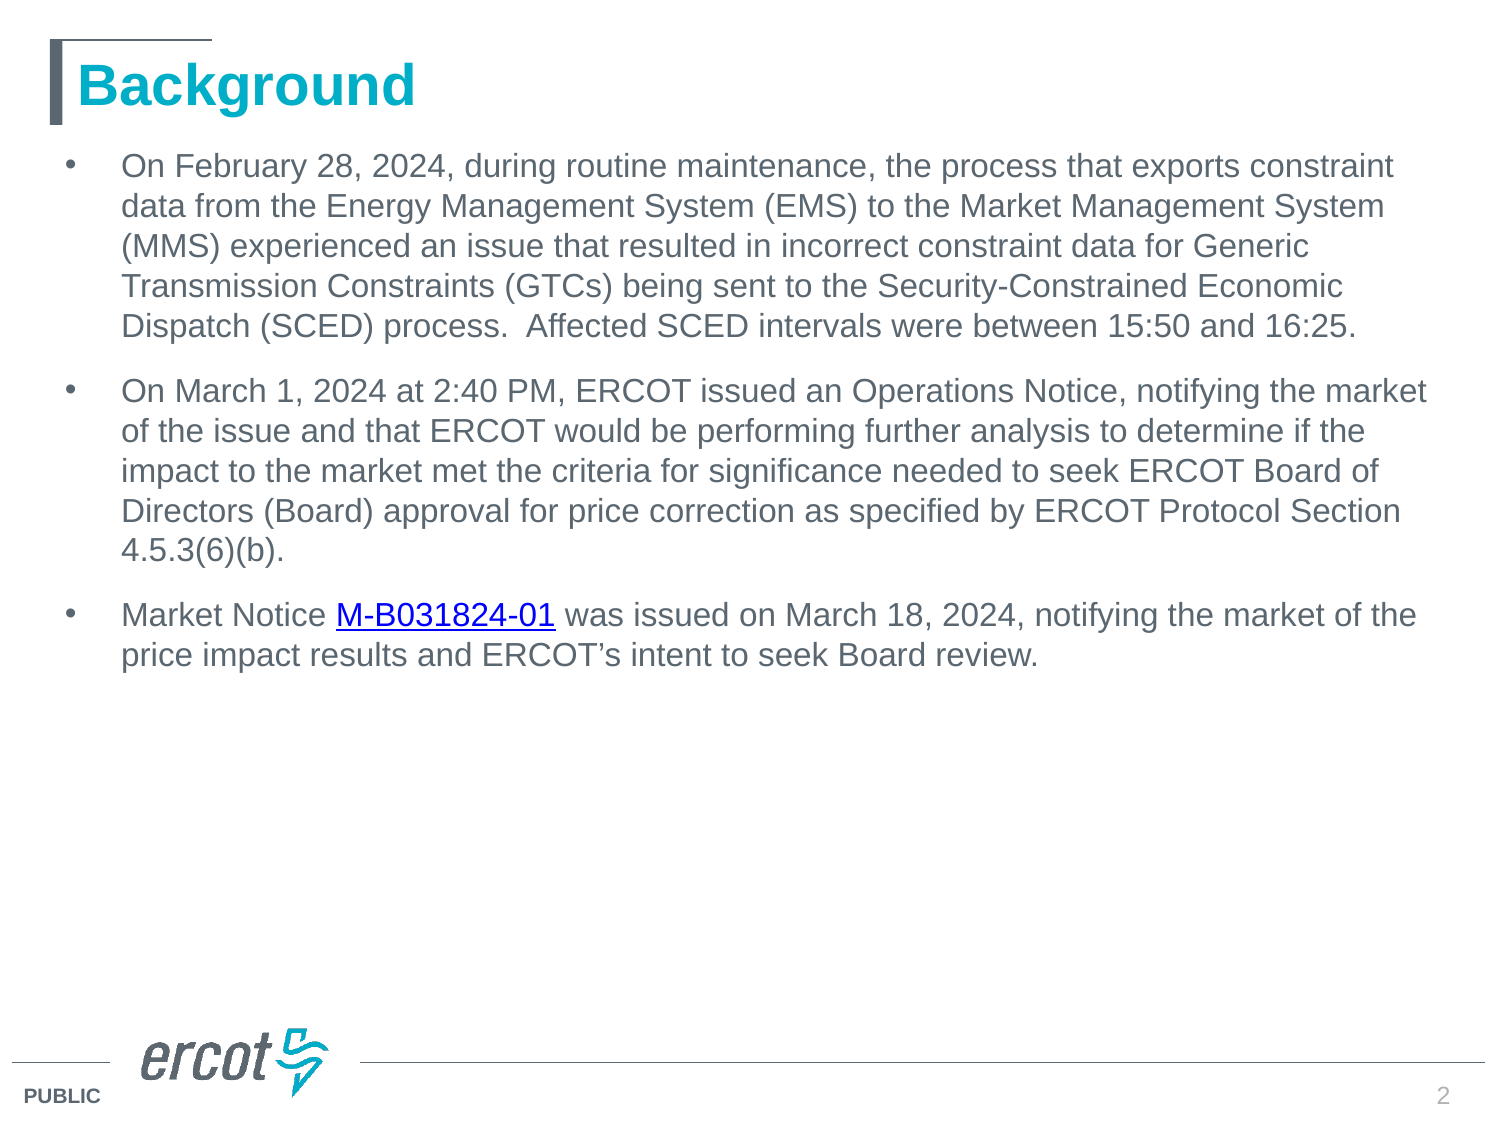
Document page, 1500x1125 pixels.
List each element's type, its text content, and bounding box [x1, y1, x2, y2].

list On February 28, 2024, during routine maintenance, the process that exports constraint data from the Energy Management System (EMS) to the Market Management System (MMS) experienced an issue that resulted in incorrect constraint data for Generic Transmission Constraints (GTCs) being sent to the Security-Constrained Economic Dispatch (SCED) process. Affected SCED intervals were between 15:50 and 16:25. On March 1, 2024 at 2:40 PM, ERCOT issued an Operations Notice, notifying the market of the issue and that ERCOT would be performing further analysis to determine if the impact to the market met the criteria for significance needed to seek ERCOT Board of Directors (Board) approval for price correction as specified by ERCOT Protocol Section 4.5.3(6)(b). Market Notice M-B031824-01 was issued on March 18, 2024, notifying the market of the price impact results and ERCOT’s intent to seek Board review. [50, 136, 1450, 937]
picture [137, 1024, 332, 1100]
title Background [62, 39, 1450, 125]
slide_number 2 [1400, 1076, 1488, 1113]
